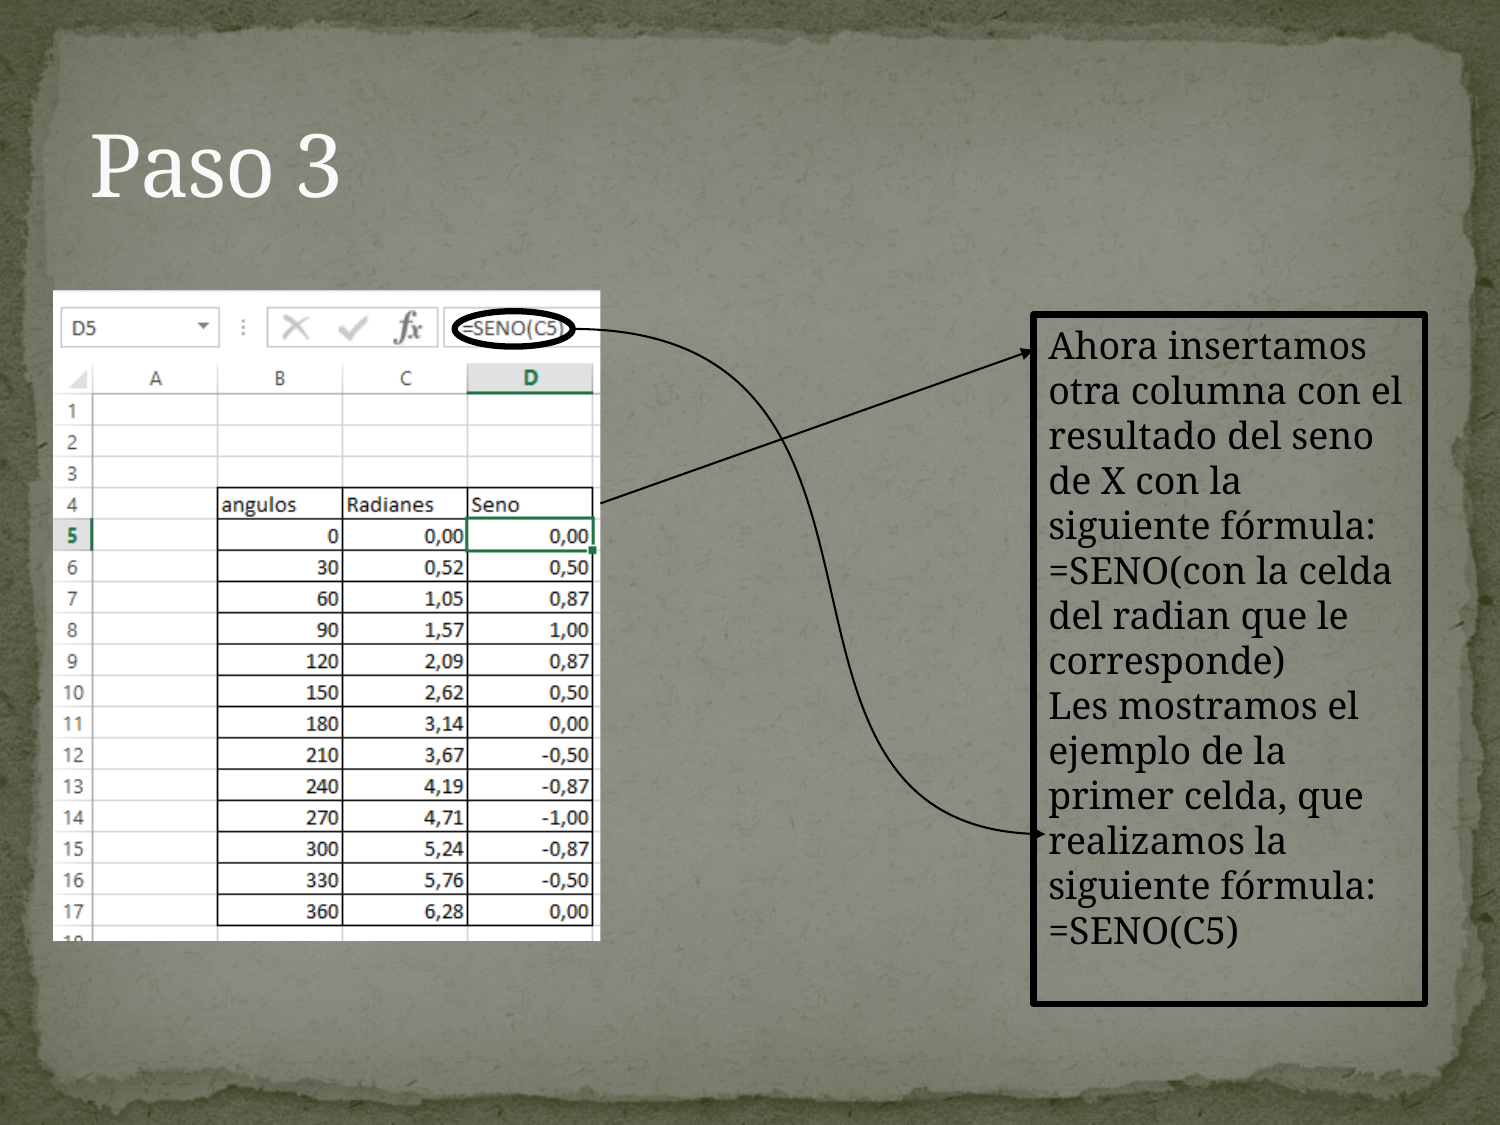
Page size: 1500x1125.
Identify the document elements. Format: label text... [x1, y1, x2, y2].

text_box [574, 330, 1046, 834]
picture [53, 290, 601, 941]
title Paso 3 [74, 22, 1425, 223]
text_box Ahora insertamos otra columna con el resultado del seno de X con la siguiente fórmula: =SENO(con la celda del radian que le corresponde) Les mostramos el ejemplo de la primer celda, que realizamos la siguiente fórmula: =SENO(C5) [1030, 311, 1428, 1007]
